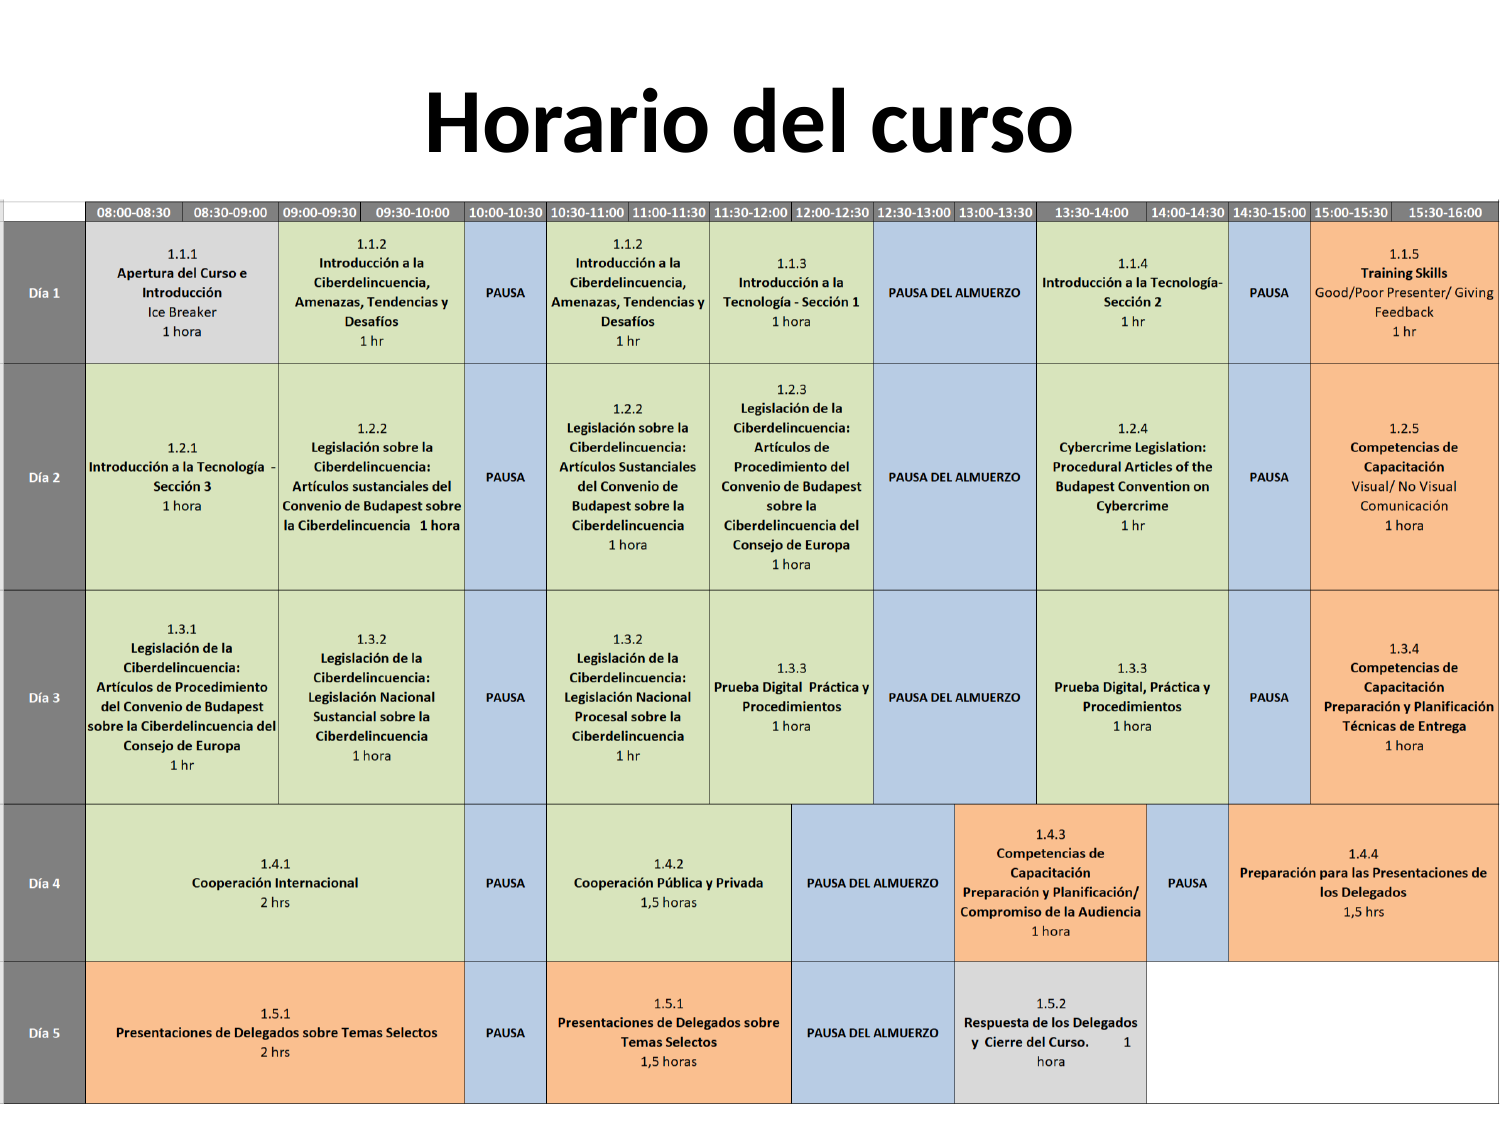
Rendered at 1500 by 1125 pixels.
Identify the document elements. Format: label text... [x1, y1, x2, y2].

picture [0, 199, 1500, 1104]
title Horario del curso [75, 45, 1425, 188]
